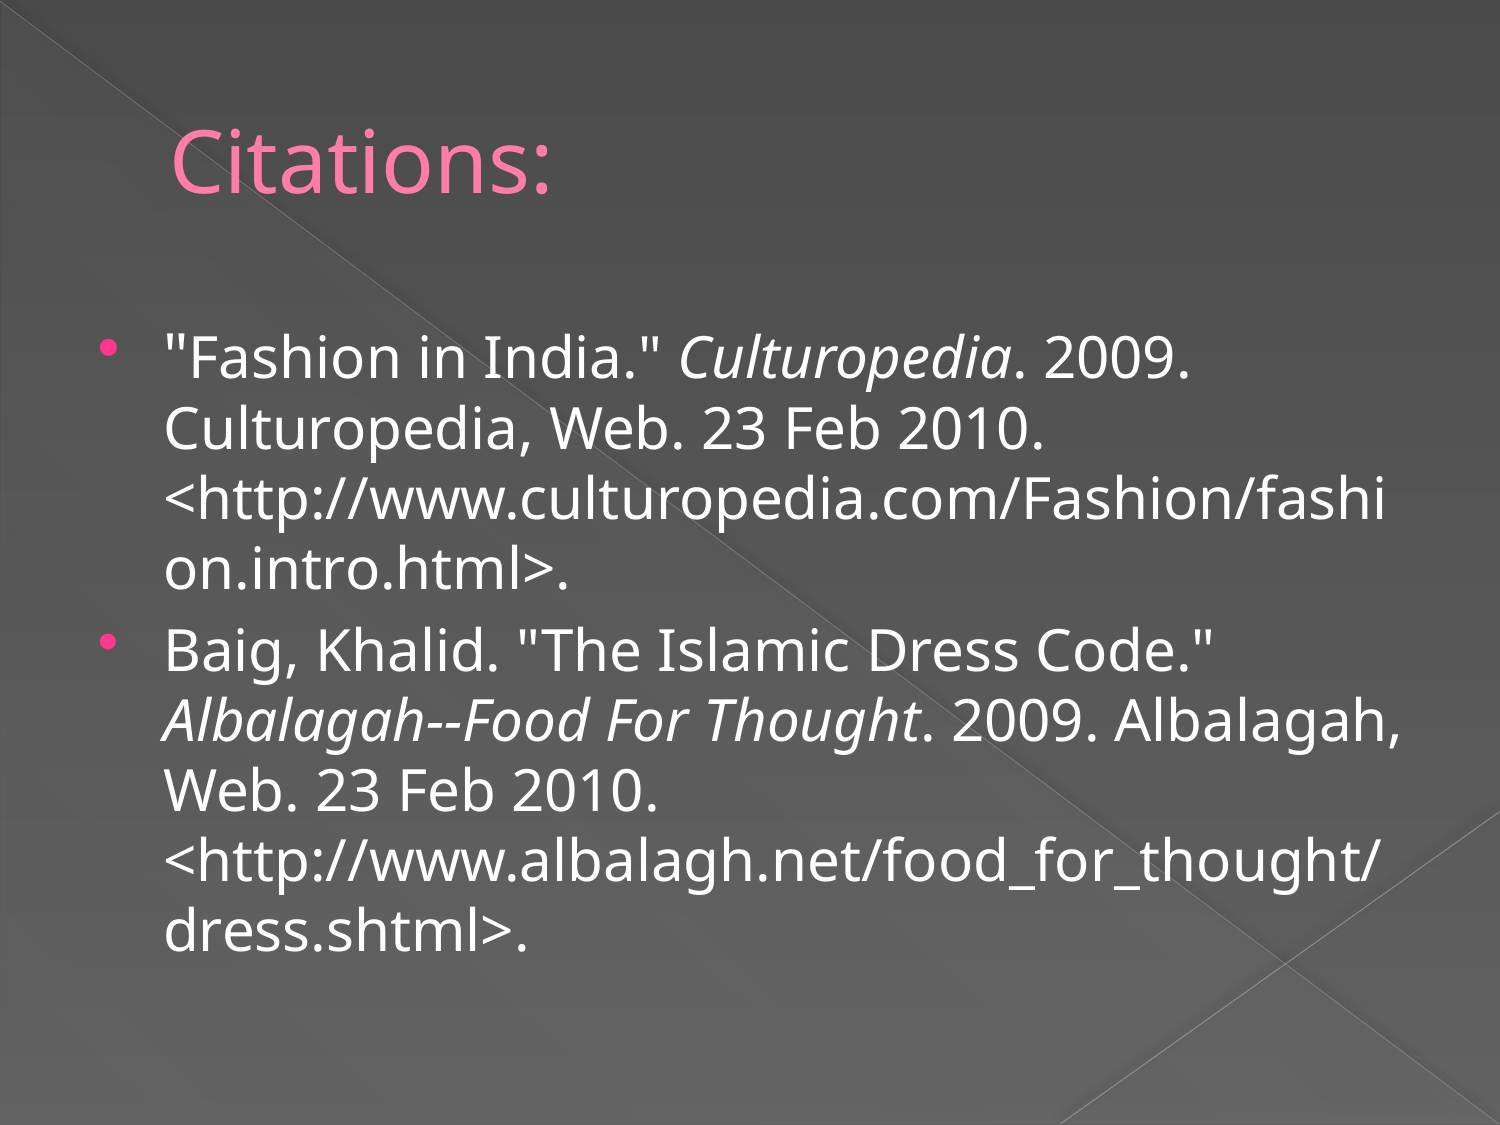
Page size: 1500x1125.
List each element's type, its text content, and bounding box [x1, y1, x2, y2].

title Citations: [75, 43, 1425, 274]
list "Fashion in India." Culturopedia. 2009. Culturopedia, Web. 23 Feb 2010. <http://www.culturopedia.com/Fashion/fashion.intro.html>. Baig, Khalid. "The Islamic Dress Code." Albalagah--Food For Thought. 2009. Albalagah, Web. 23 Feb 2010. <http://www.albalagh.net/food_for_thought/dress.shtml>. [75, 308, 1425, 1059]
